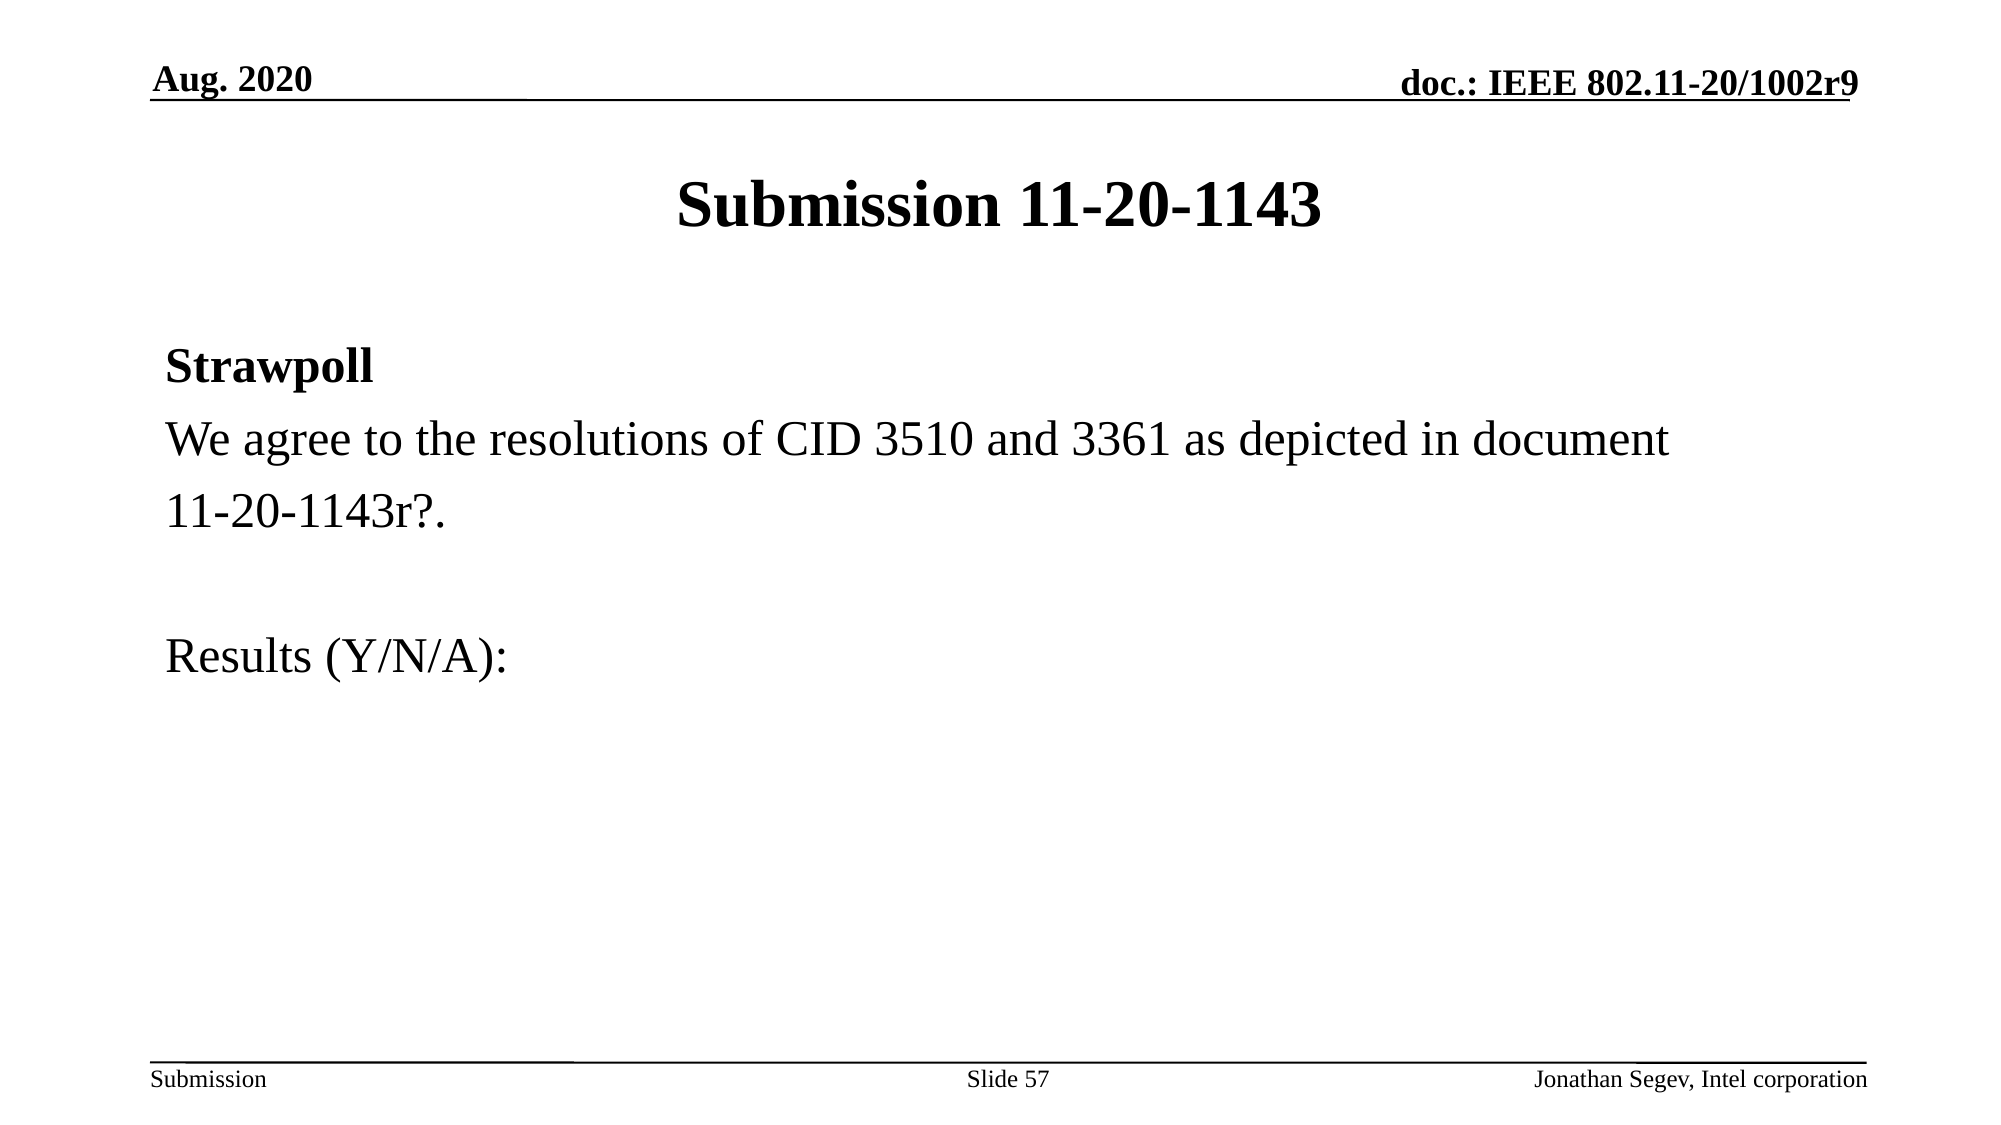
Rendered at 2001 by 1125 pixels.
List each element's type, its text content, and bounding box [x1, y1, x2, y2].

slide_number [152, 54, 563, 100]
list Strawpoll We agree to the resolutions of CID 3510 and 3361 as depicted in document 11-20-1143r?. Results (Y/N/A): [149, 324, 1850, 1000]
footer Jonathan Segev, Intel corporation [1171, 1061, 1869, 1093]
title Submission 11-20-1143 [149, 112, 1850, 288]
slide_number Slide 57 [950, 1061, 1067, 1123]
